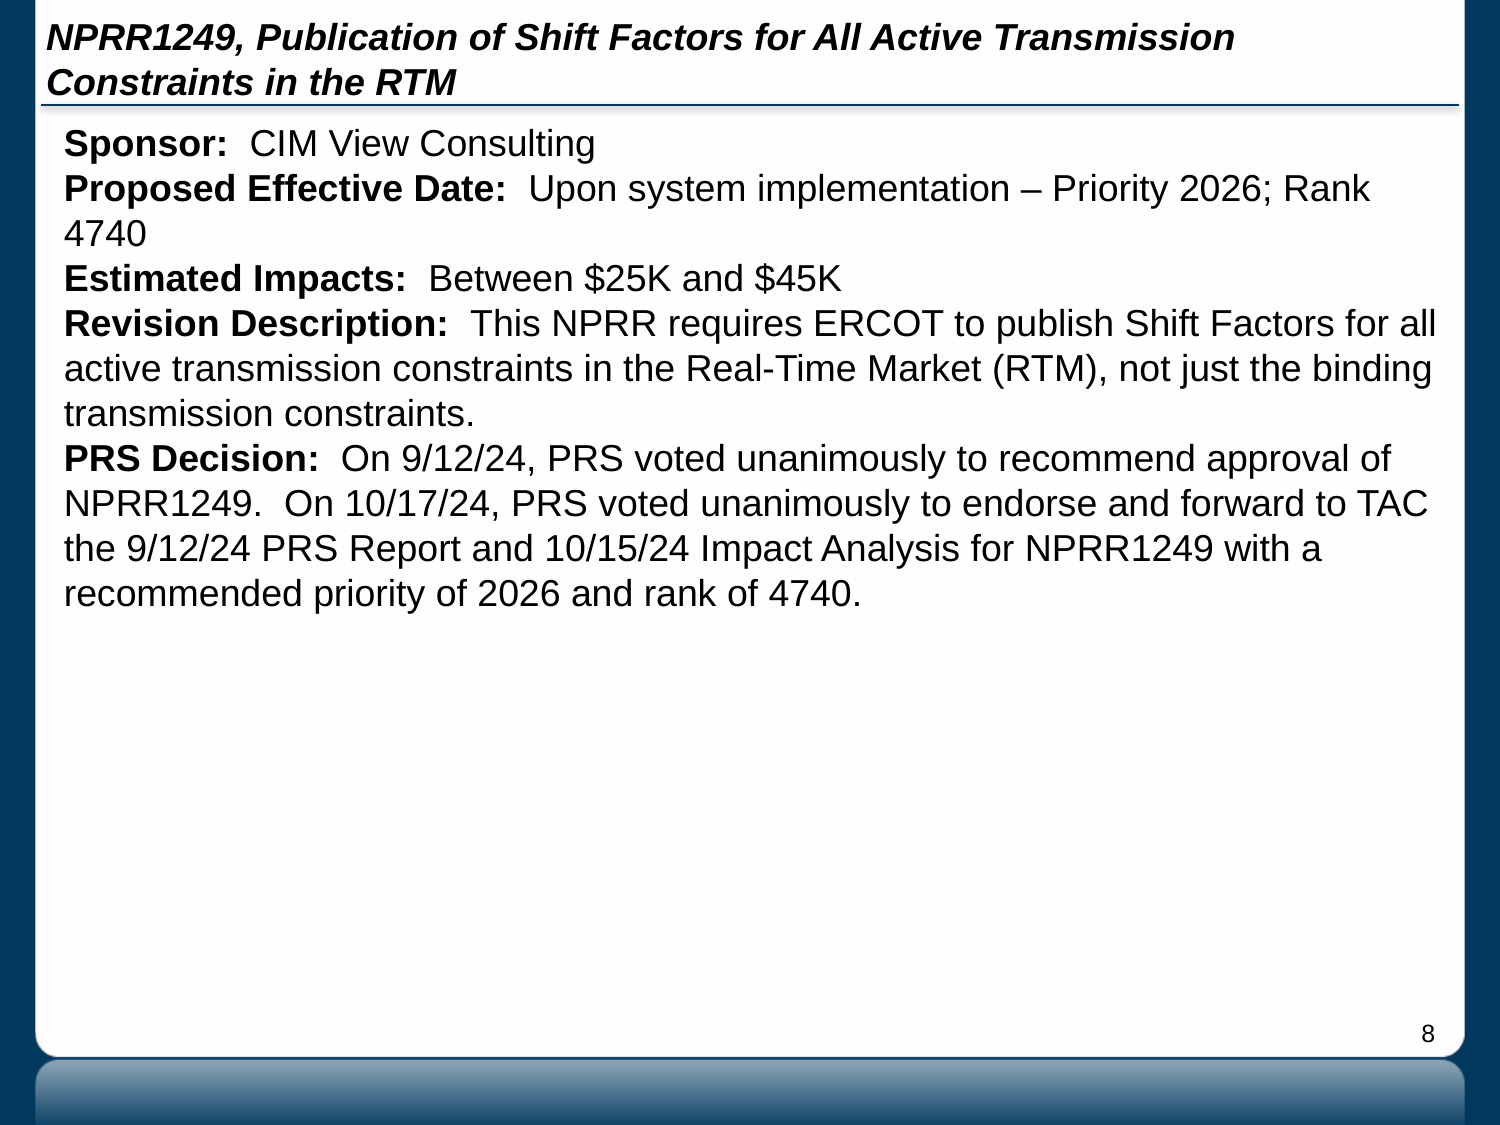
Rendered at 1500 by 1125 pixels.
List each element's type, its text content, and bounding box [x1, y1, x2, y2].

title NPRR1249, Publication of Shift Factors for All Active Transmission Constraints in the RTM [31, 20, 1464, 97]
picture [35, 0, 1465, 1125]
text_box Sponsor: CIM View Consulting Proposed Effective Date: Upon system implementation – Priority 2026; Rank 4740 Estimated Impacts: Between $25K and $45K Revision Description: This NPRR requires ERCOT to publish Shift Factors for all active transmission constraints in the Real-Time Market (RTM), not just the binding transmission constraints. PRS Decision: On 9/12/24, PRS voted unanimously to recommend approval of NPRR1249. On 10/17/24, PRS voted unanimously to endorse and forward to TAC the 9/12/24 PRS Report and 10/15/24 Impact Analysis for NPRR1249 with a recommended priority of 2026 and rank of 4740. [11, 111, 1464, 621]
